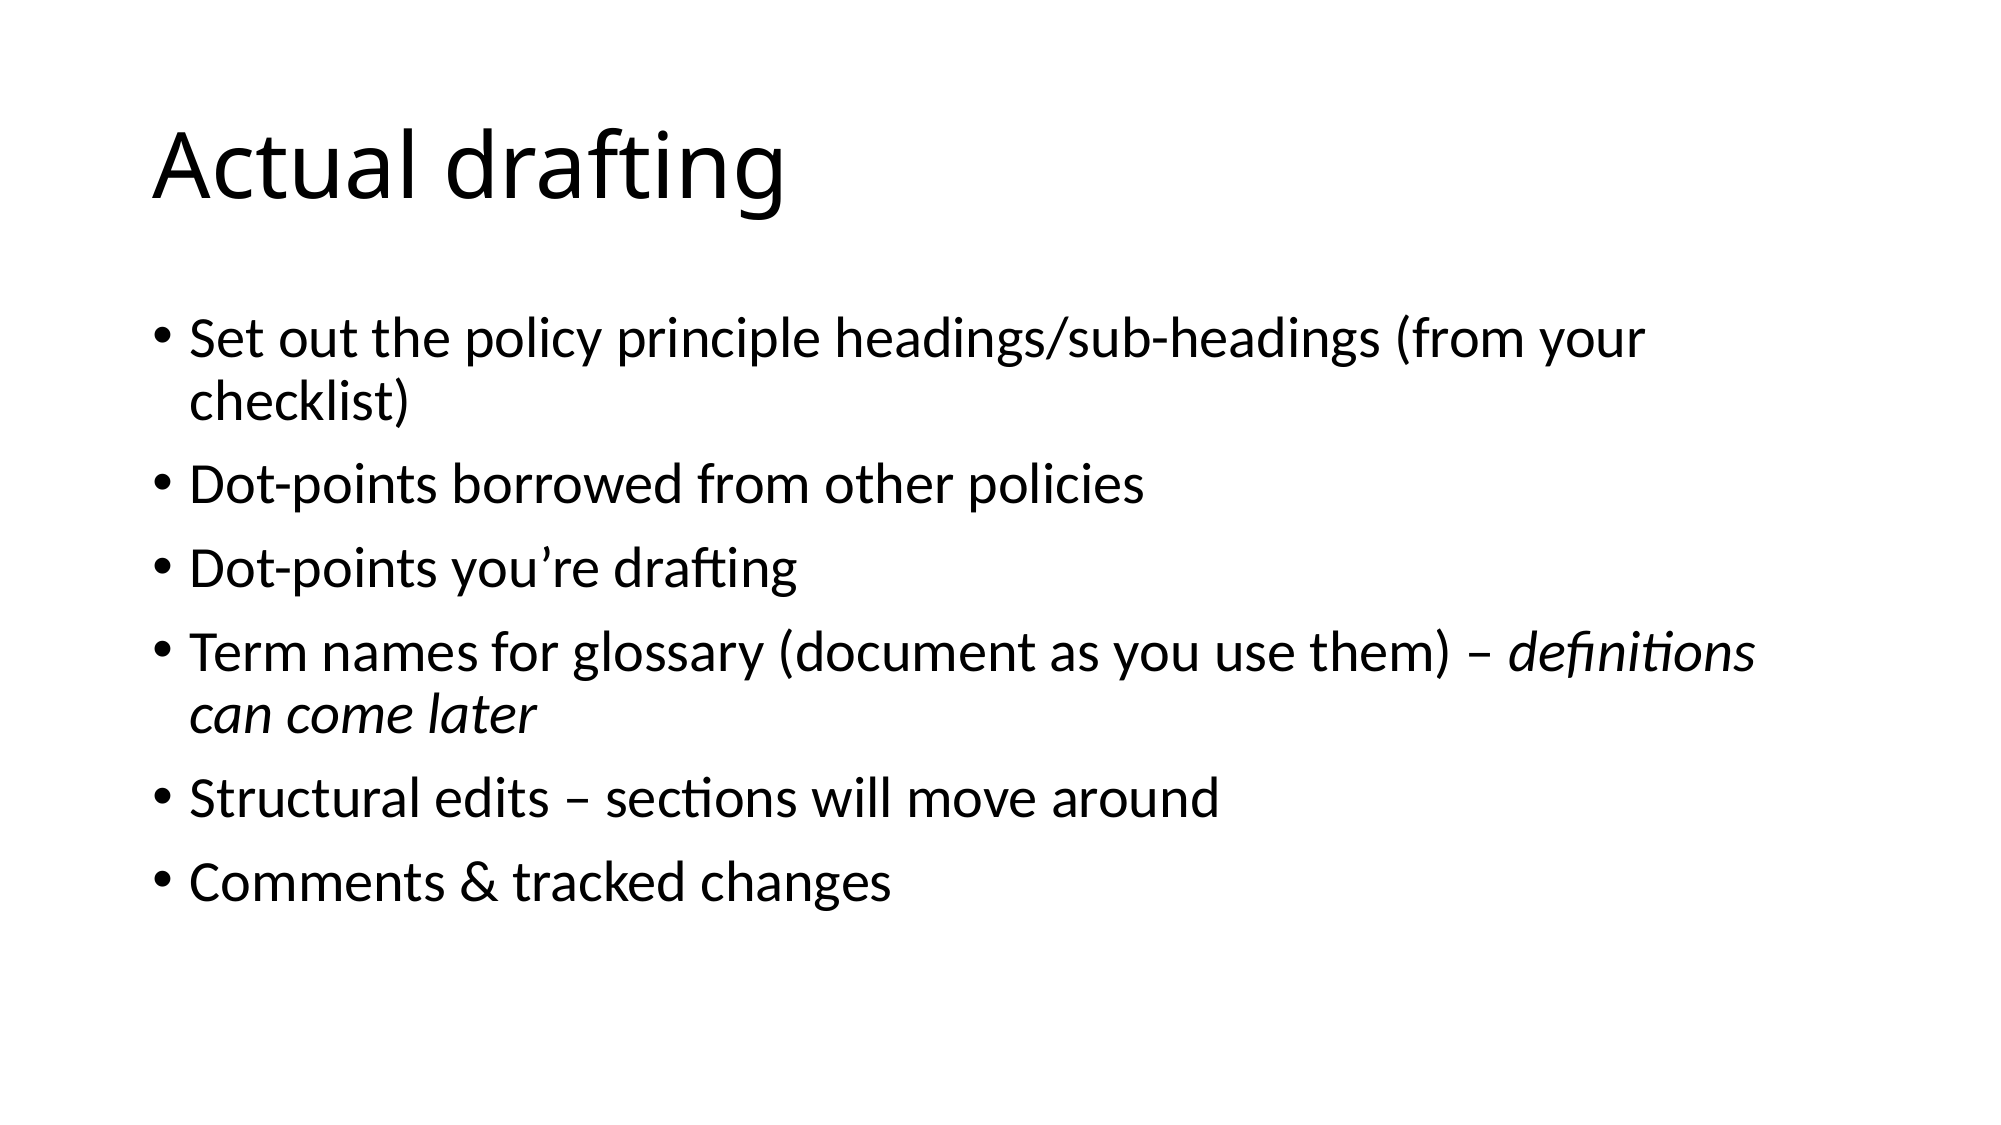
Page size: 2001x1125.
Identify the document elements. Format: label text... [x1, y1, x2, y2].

title Actual drafting [137, 59, 1863, 278]
list Set out the policy principle headings/sub-headings (from your checklist) Dot-points borrowed from other policies Dot-points you’re drafting Term names for glossary (document as you use them) – definitions can come later Structural edits – sections will move around Comments & tracked changes [137, 299, 1863, 1014]
